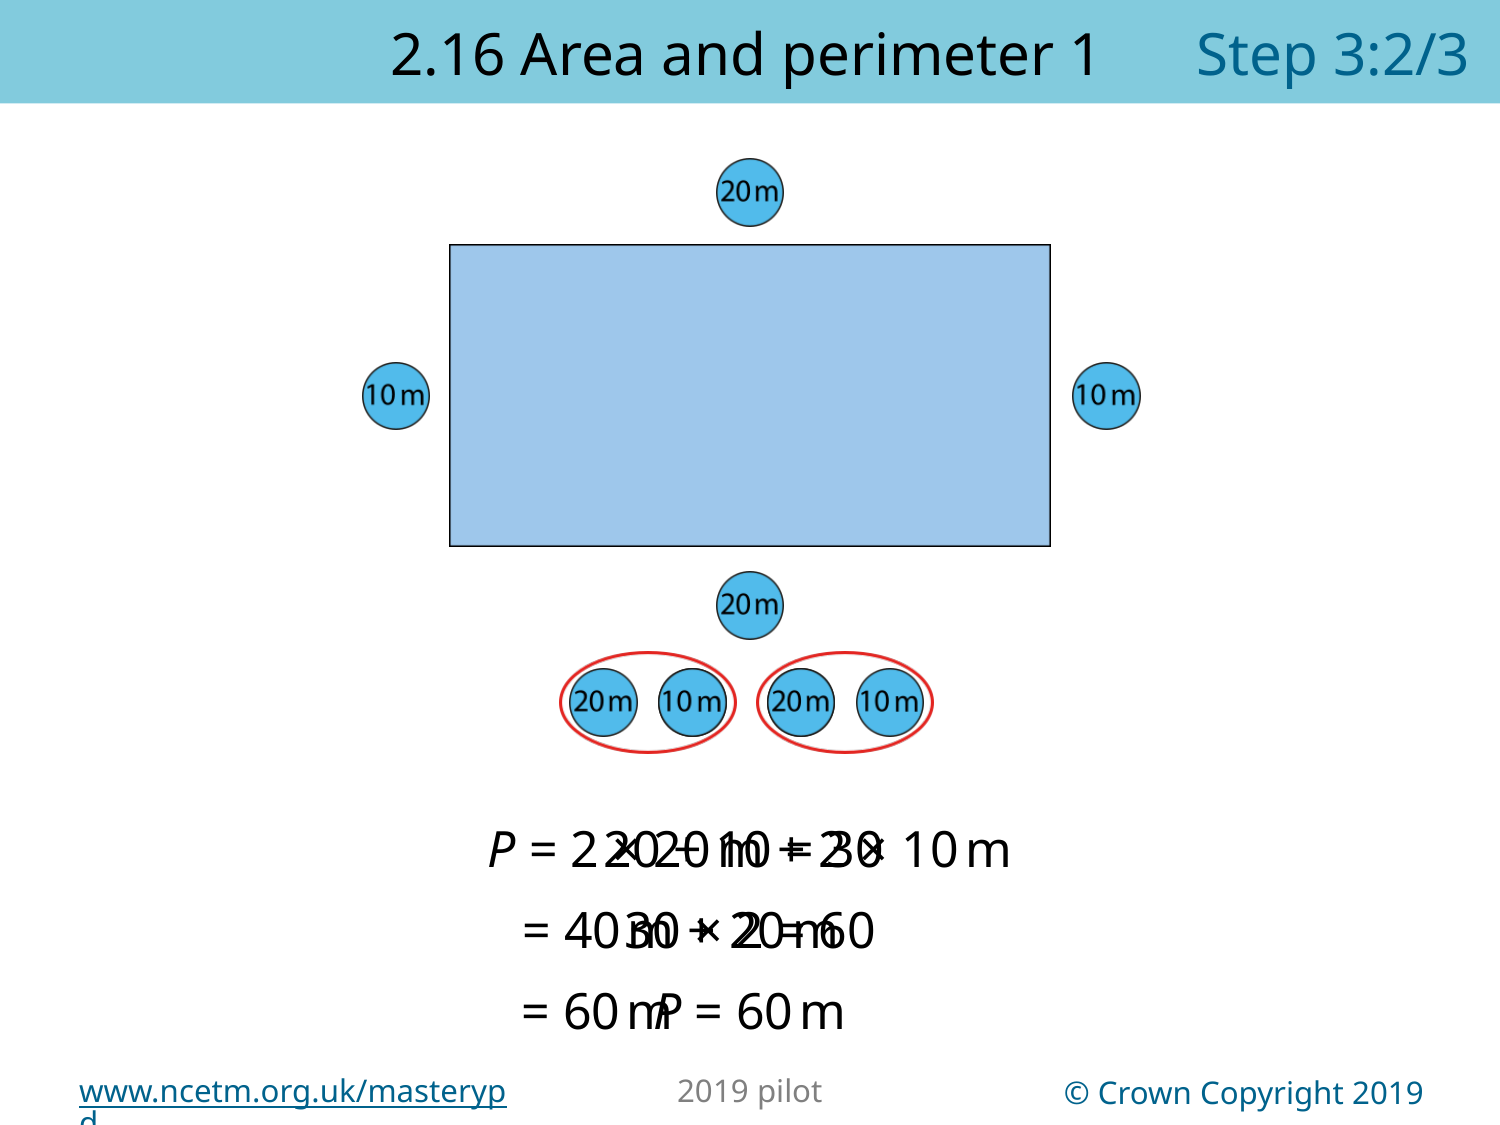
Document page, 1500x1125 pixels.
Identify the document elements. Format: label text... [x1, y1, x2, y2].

text_box P = 60 m [638, 972, 862, 1048]
text_box P = 2 × 20 m + 2 × 10 m [912, 809, 1027, 885]
picture [361, 361, 430, 430]
picture [715, 571, 784, 640]
list 2.16 Area and perimeter 1 Step 3:2/3 [0, 0, 1500, 104]
picture [448, 244, 1051, 547]
text_box = 60 m [506, 972, 638, 1048]
picture [559, 651, 737, 754]
text_box = 40 m + 20 m [507, 890, 609, 966]
picture [715, 158, 784, 227]
text_box 30 × 2 = 60 [609, 890, 891, 966]
text_box 20 + 10 = 30 [588, 809, 912, 885]
text_box P = 2 × 20 m + 2 × 10 m [472, 809, 588, 885]
picture [1072, 361, 1141, 430]
picture [756, 651, 934, 754]
